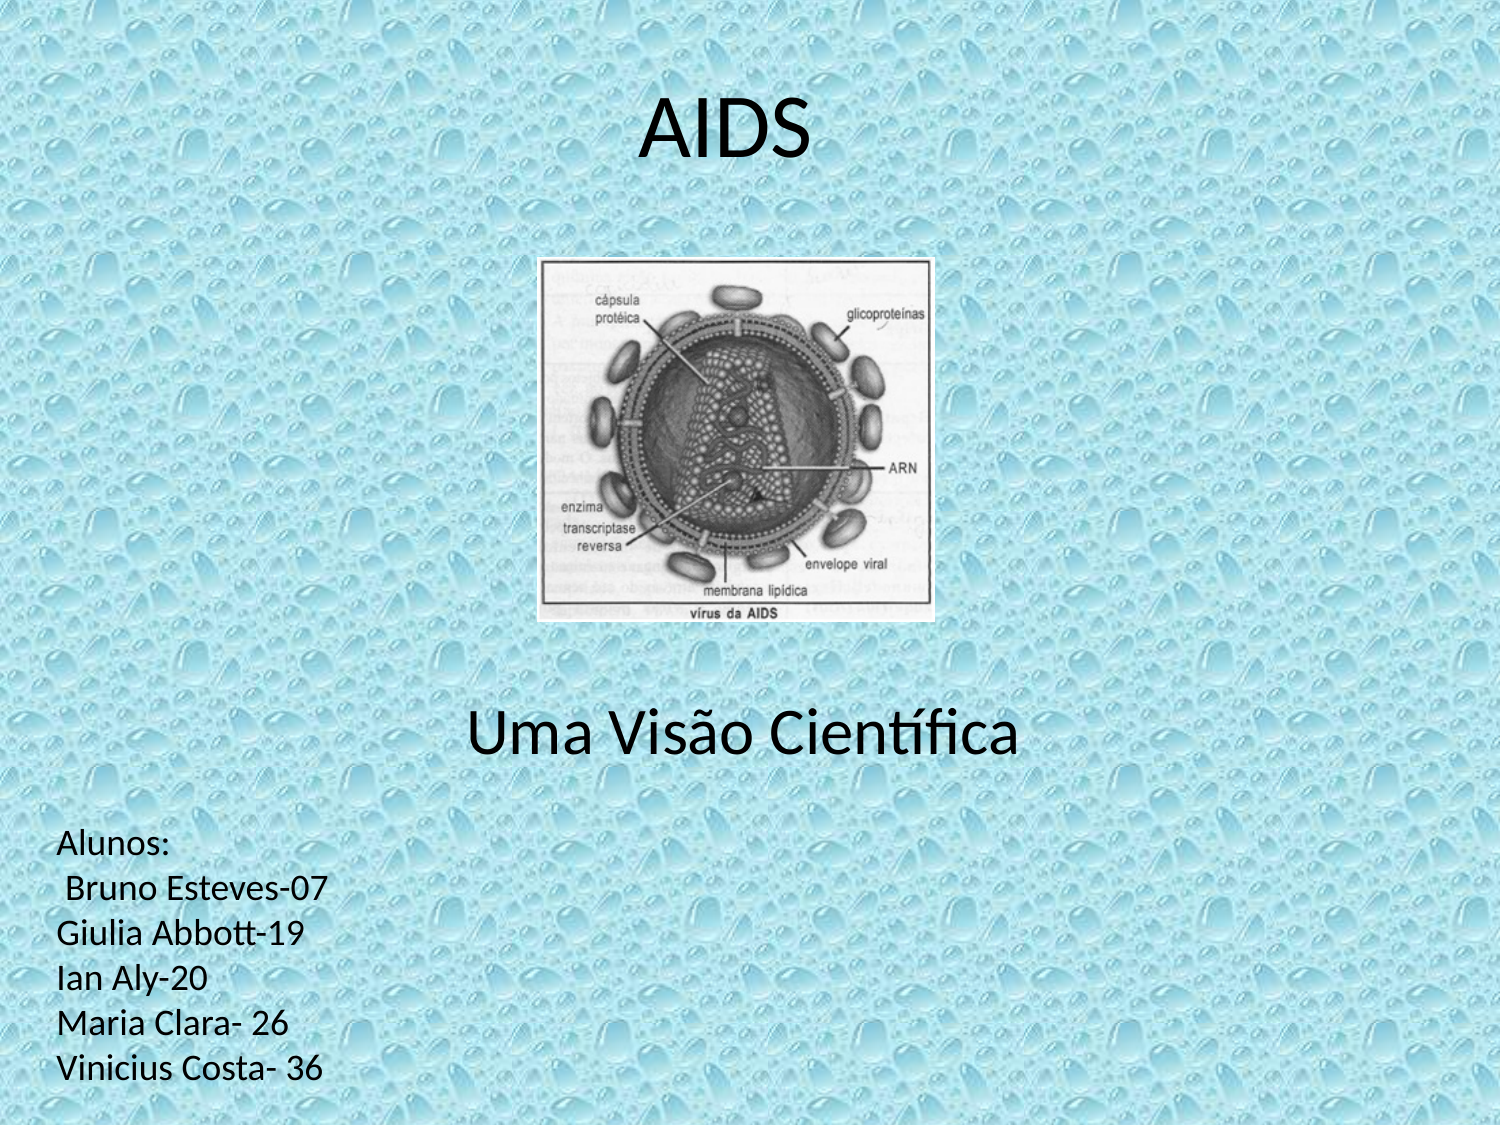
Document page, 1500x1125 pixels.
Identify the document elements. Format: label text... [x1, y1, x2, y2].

text_box Alunos: Bruno Esteves-07 Giulia Abbott-19 Ian Aly-20 Maria Clara- 26 Vinicius Costa- 36 [41, 810, 344, 1096]
subtitle Uma Visão Científica [218, 680, 1269, 787]
title AIDS [88, 0, 1364, 242]
picture [0, 0, 1500, 1125]
